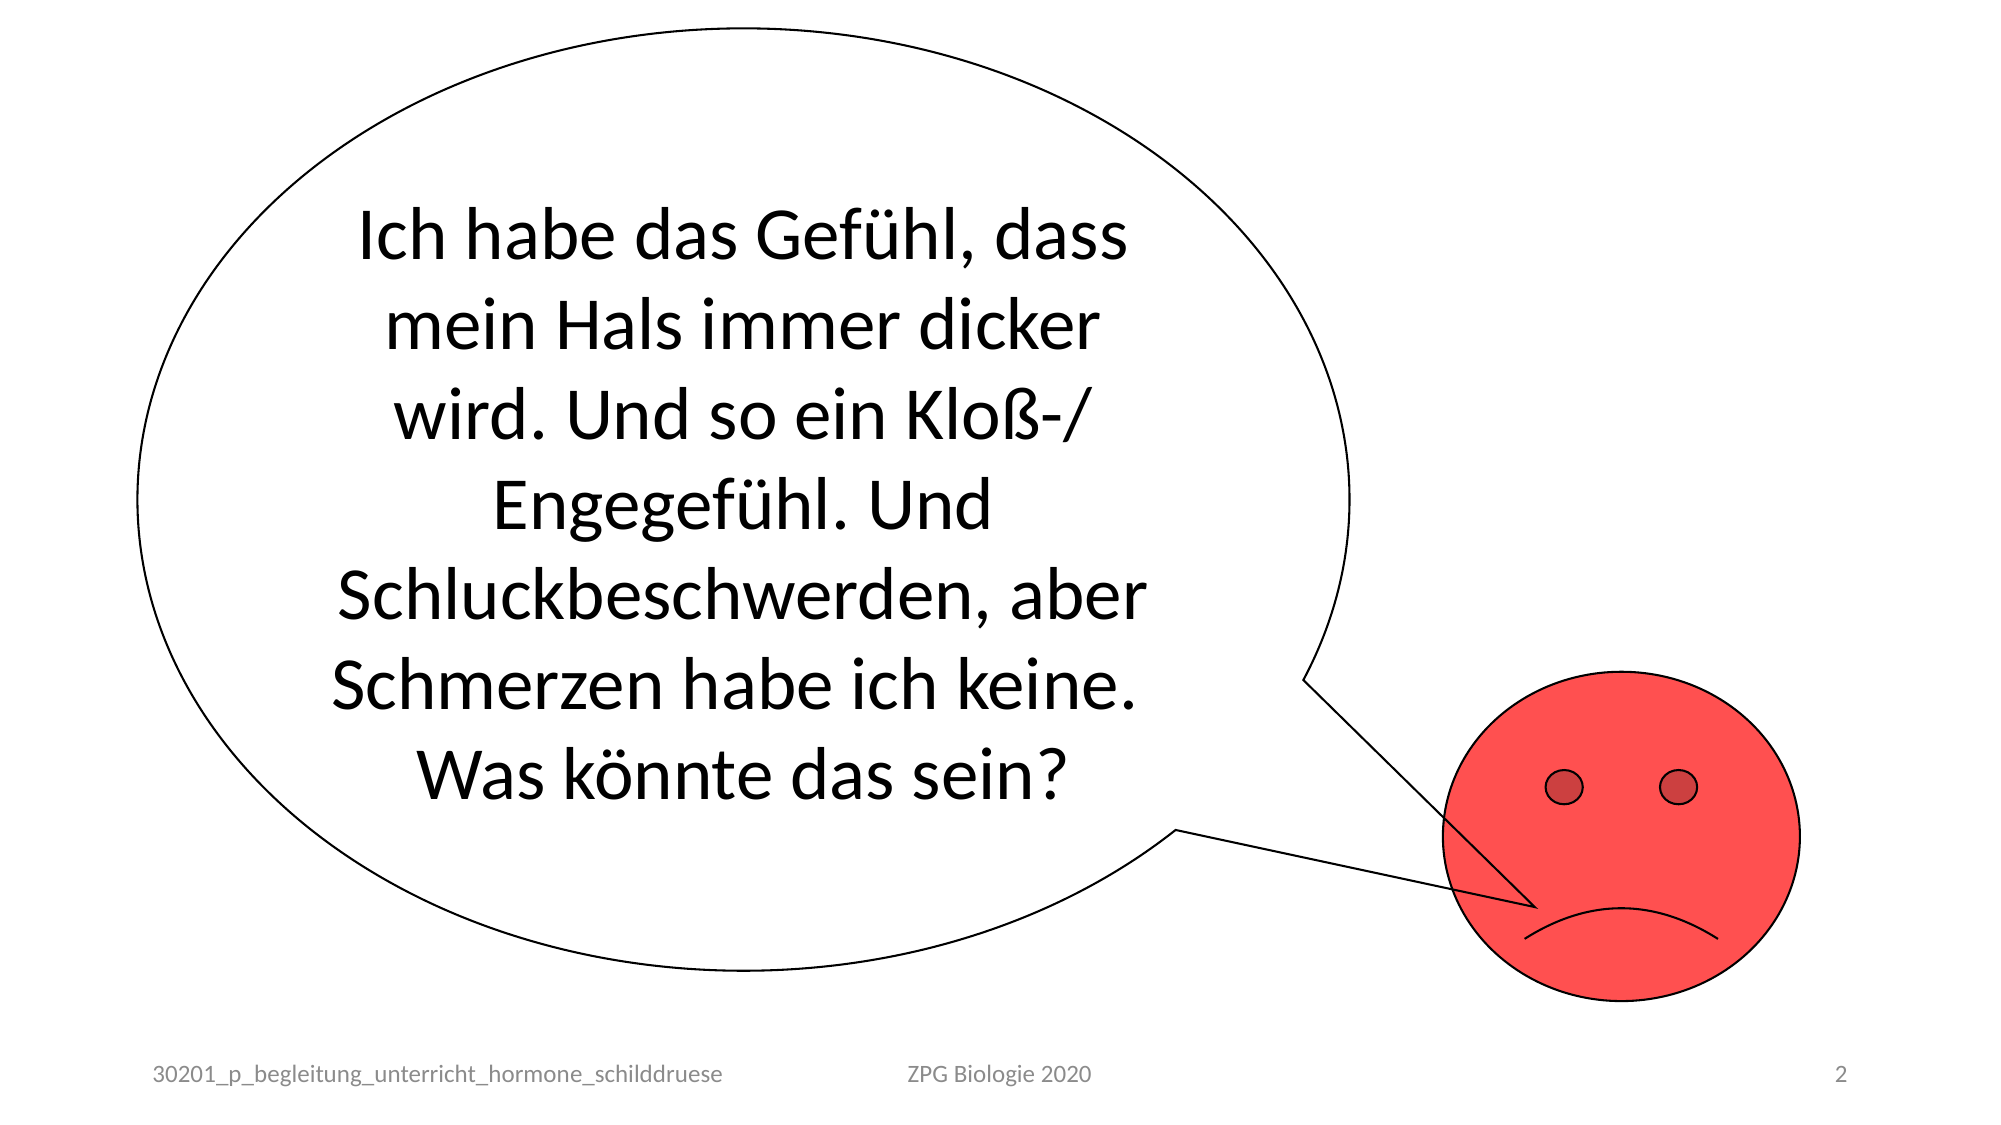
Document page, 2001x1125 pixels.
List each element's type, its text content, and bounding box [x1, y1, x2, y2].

footer ZPG Biologie 2020 [662, 1042, 1338, 1103]
slide_number 2 [1412, 1042, 1863, 1103]
text_box Ich habe das Gefühl, dass mein Hals immer dicker wird. Und so ein Kloß-/ Engegefühl. Und Schluckbeschwerden, aber Schmerzen habe ich keine. Was könnte das sein? [136, 27, 1539, 972]
text_box [1443, 670, 1801, 1003]
slide_number 30201_p_begleitung_unterricht_hormone_schilddruese [137, 1042, 662, 1103]
